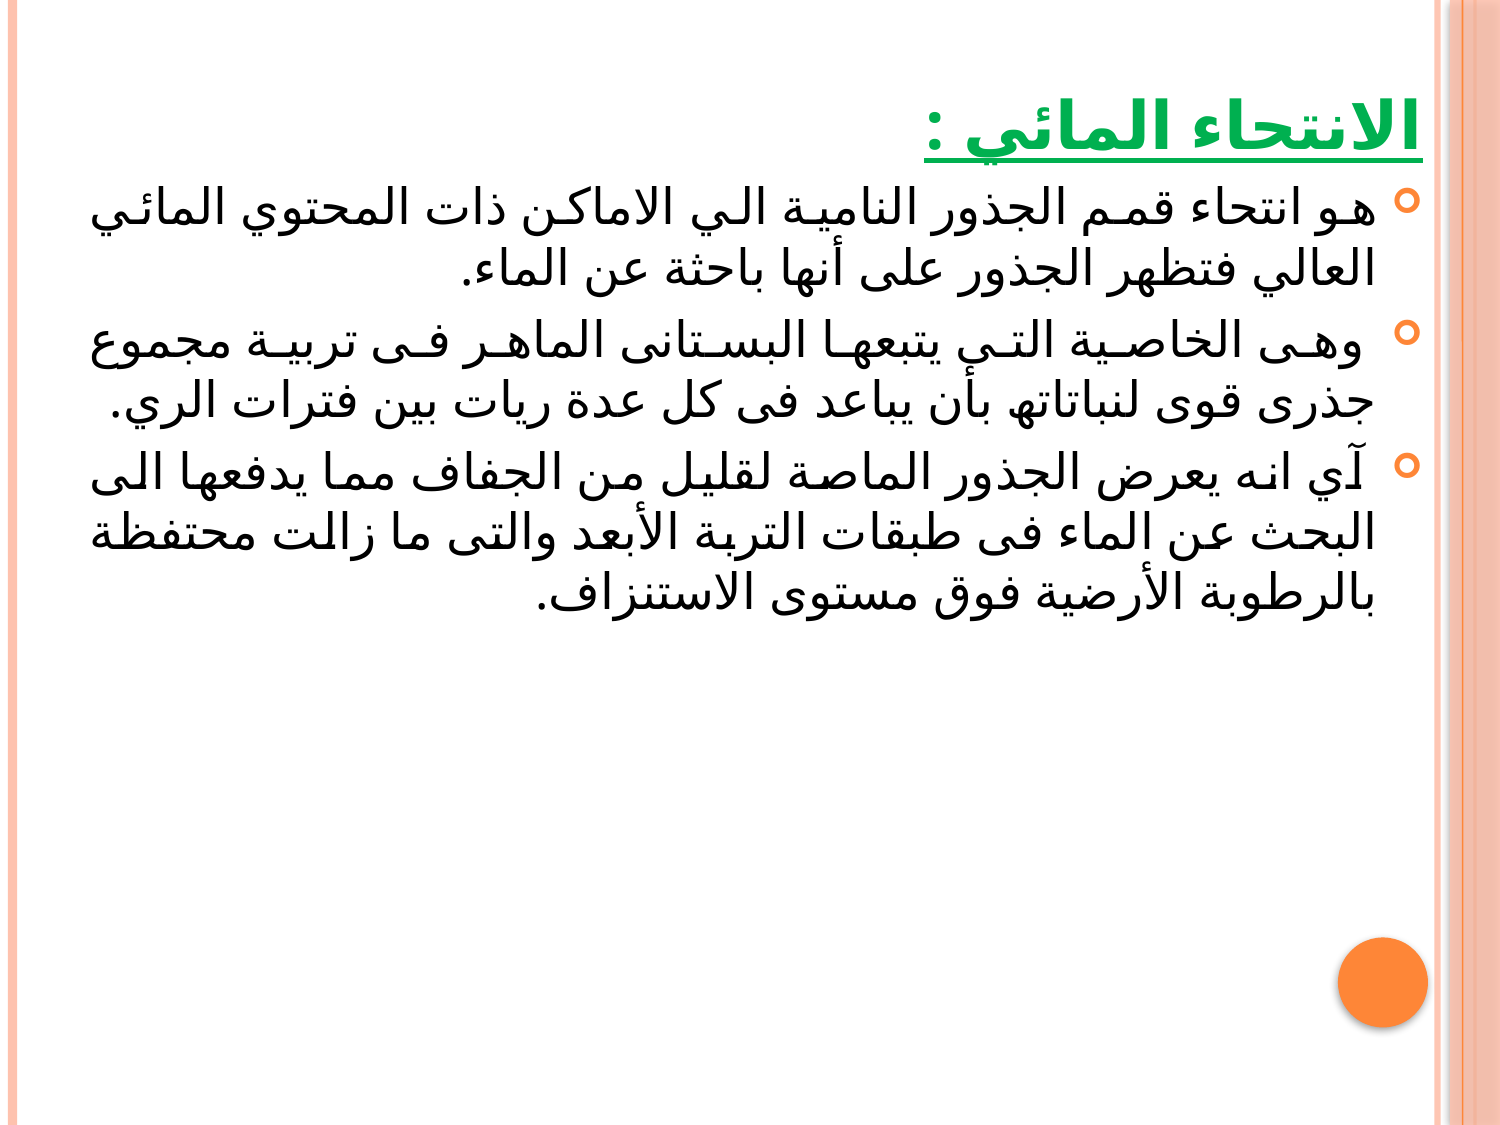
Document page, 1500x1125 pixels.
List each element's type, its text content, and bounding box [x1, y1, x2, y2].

text_box الانتحاء المائي : ھو انتحاء قمم الجذور النامیة الي الاماكن ذات المحتوي المائي العالي فتظھر الجذور على أنھا باحثة عن الماء. وھى الخاصیة التى یتبعھا البستانى الماهر فى تربیة مجموع جذرى قوى لنباتاتھ بأن یباعد فى كل عدة ریات بین فترات الري. آي انه یعرض الجذور الماصة لقلیل من الجفاف مما یدفعھا الى البحث عن الماء فى طبقات التربة الأبعد والتى ما زالت محتفظة بالرطوبة الأرضیة فوق مستوى الاستنزاف. [74, 75, 1438, 1005]
